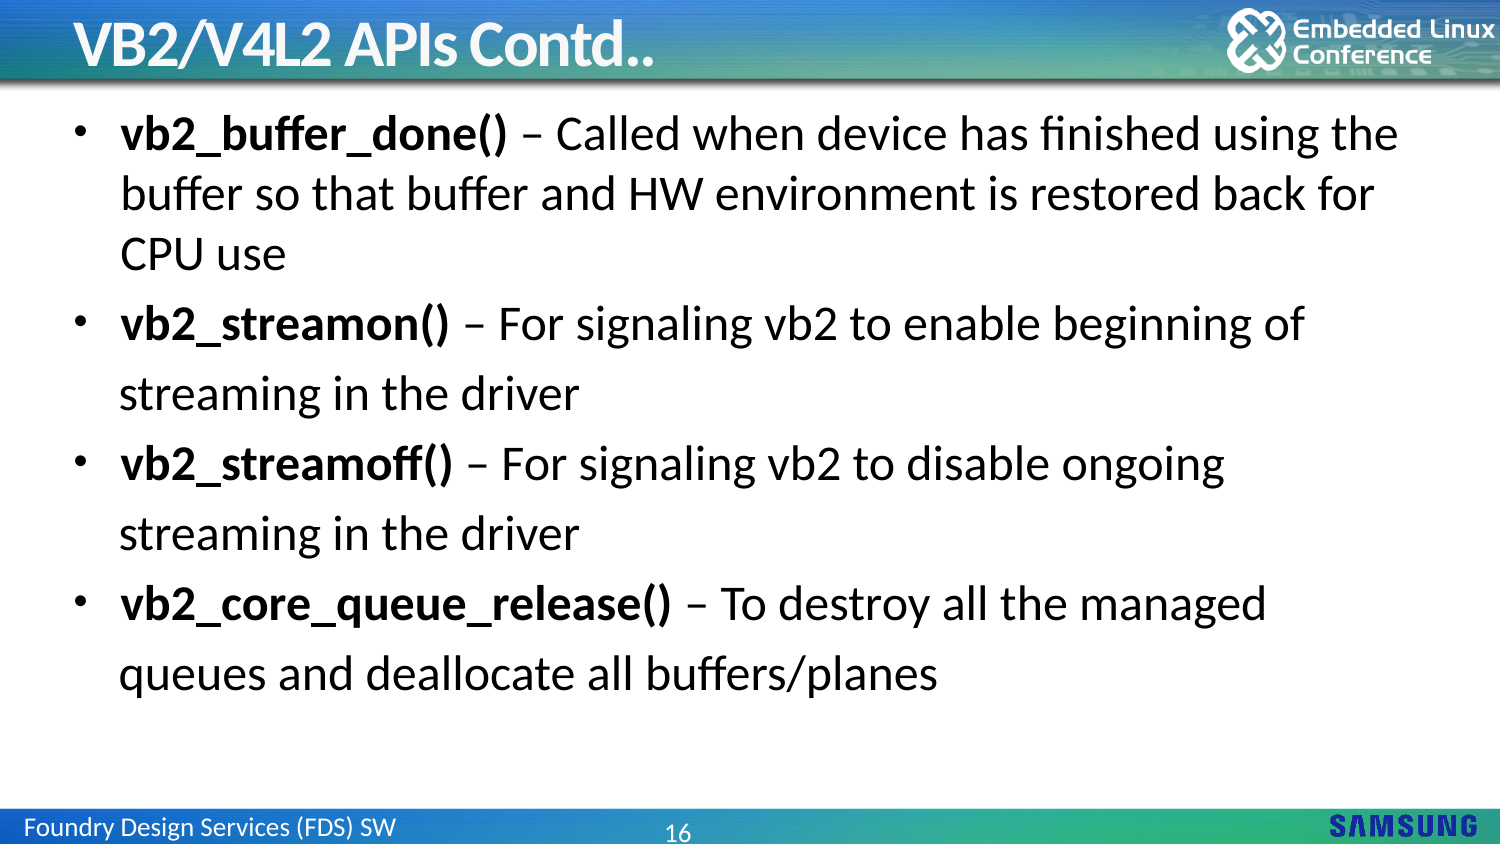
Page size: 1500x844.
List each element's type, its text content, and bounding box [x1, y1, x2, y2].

title VB2/V4L2 APIs Contd.. [58, 1, 1430, 78]
picture [0, 0, 1500, 844]
list vb2_buffer_done() – Called when device has finished using the buffer so that buffer and HW environment is restored back for CPU use vb2_streamon() – For signaling vb2 to enable beginning of streaming in the driver vb2_streamoff() – For signaling vb2 to disable ongoing streaming in the driver vb2_core_queue_release() – To destroy all the managed queues and deallocate all buffers/planes [58, 93, 1430, 794]
